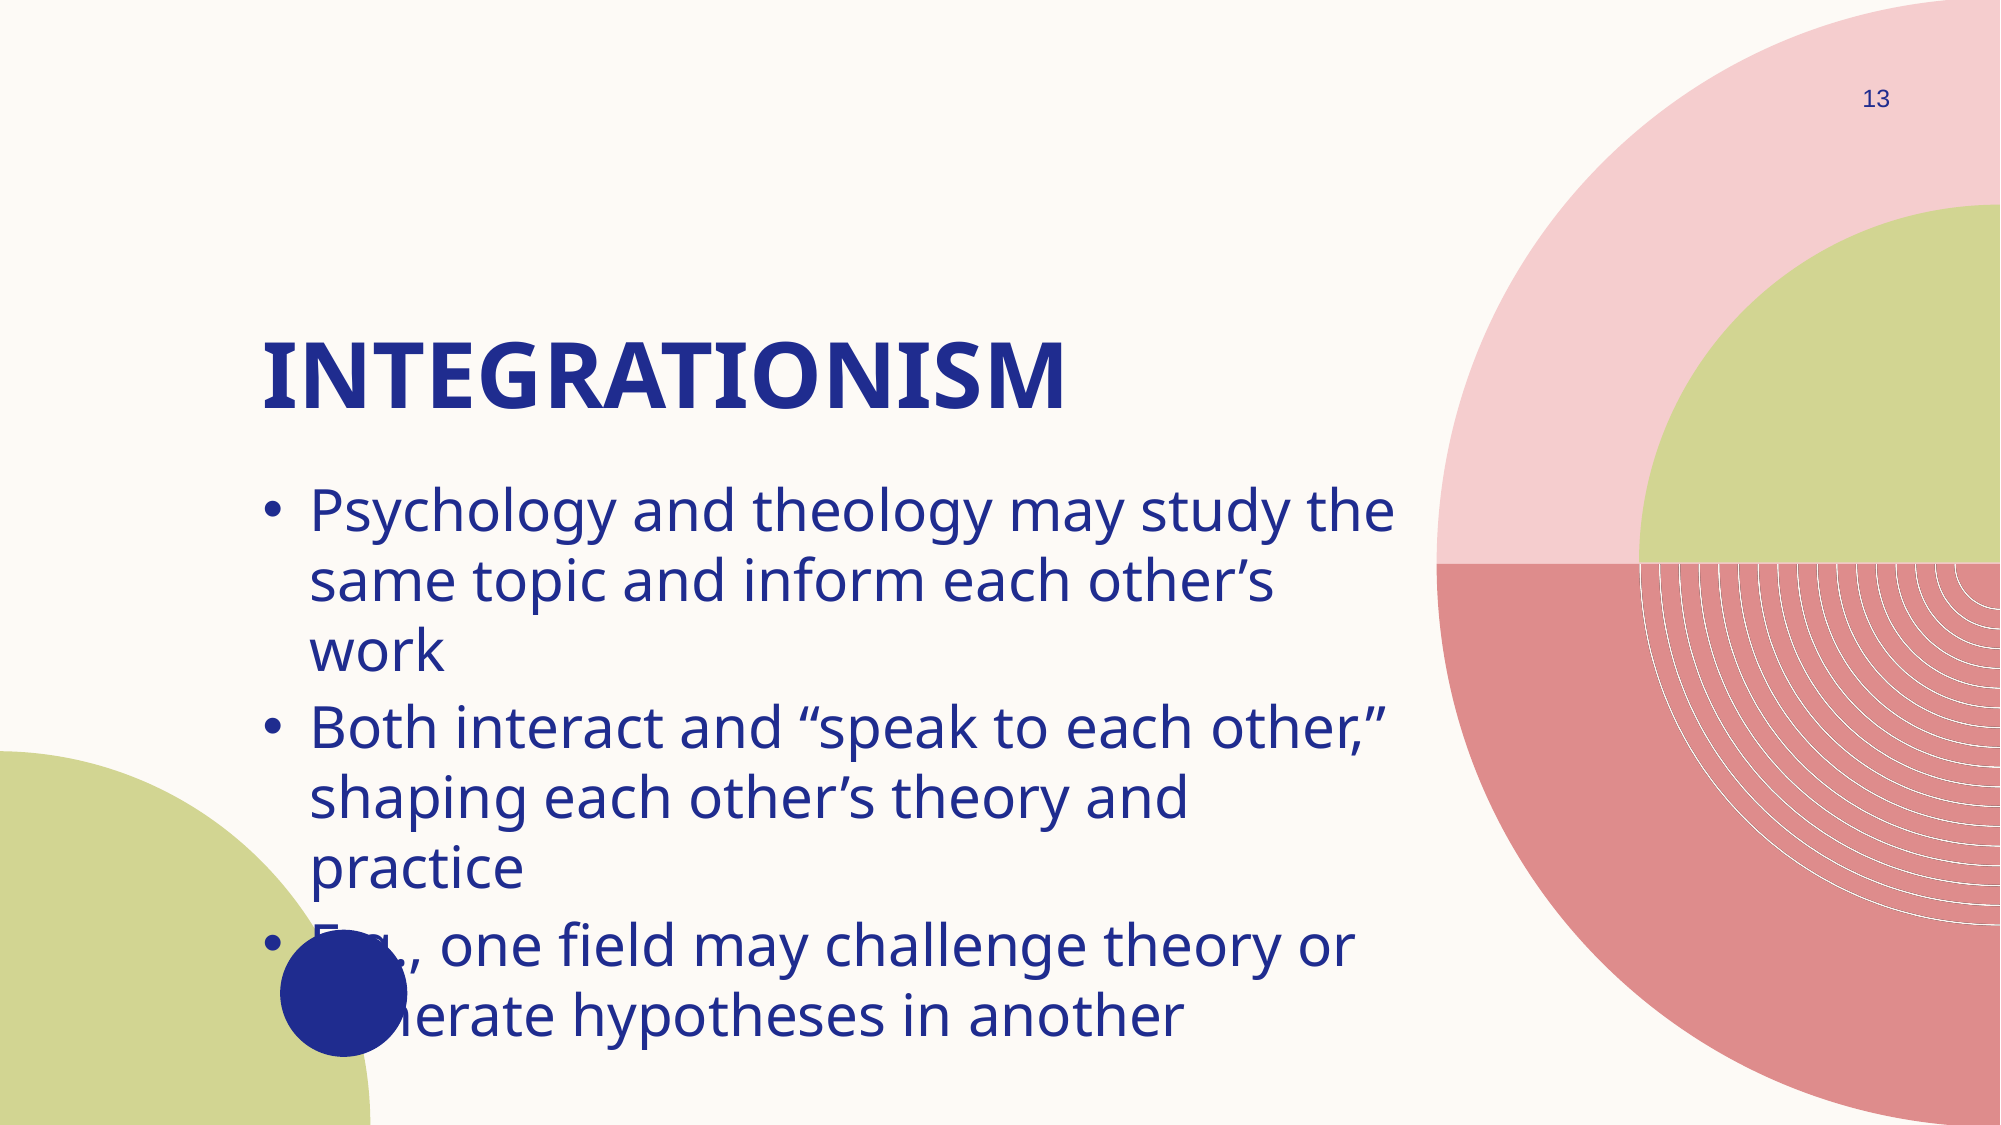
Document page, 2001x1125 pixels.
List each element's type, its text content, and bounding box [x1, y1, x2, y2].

list Psychology and theology may study the same topic and inform each other’s work Both interact and “speak to each other,” shaping each other’s theory and practice E.g., one field may challenge theory or generate hypotheses in another [247, 465, 1435, 909]
title Integrationism [247, 308, 1358, 435]
slide_number 13 [1795, 75, 1958, 120]
picture [1639, 564, 2000, 926]
